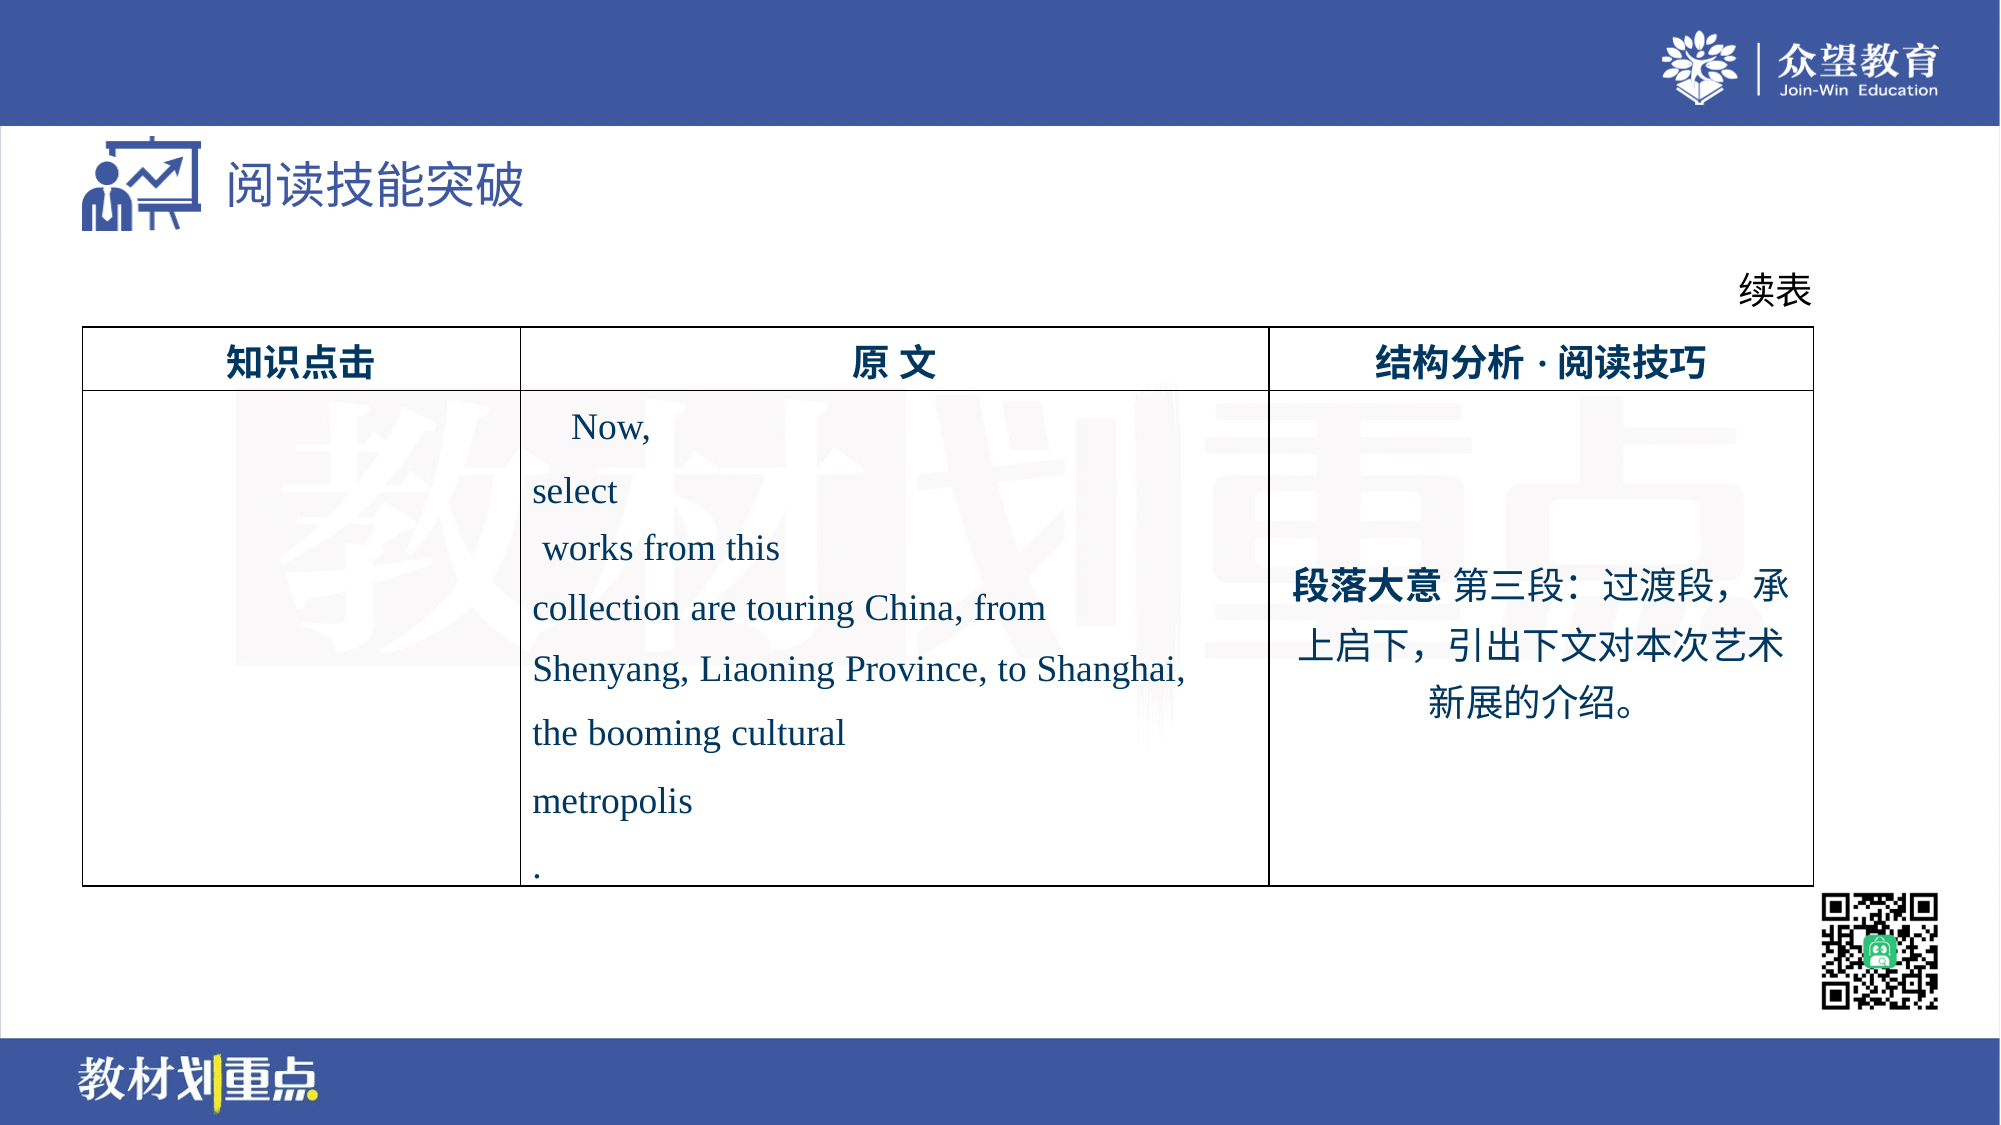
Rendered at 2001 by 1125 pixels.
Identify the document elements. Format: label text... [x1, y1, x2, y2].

picture [0, 0, 2000, 1125]
text_box 续表 [1737, 247, 1814, 312]
